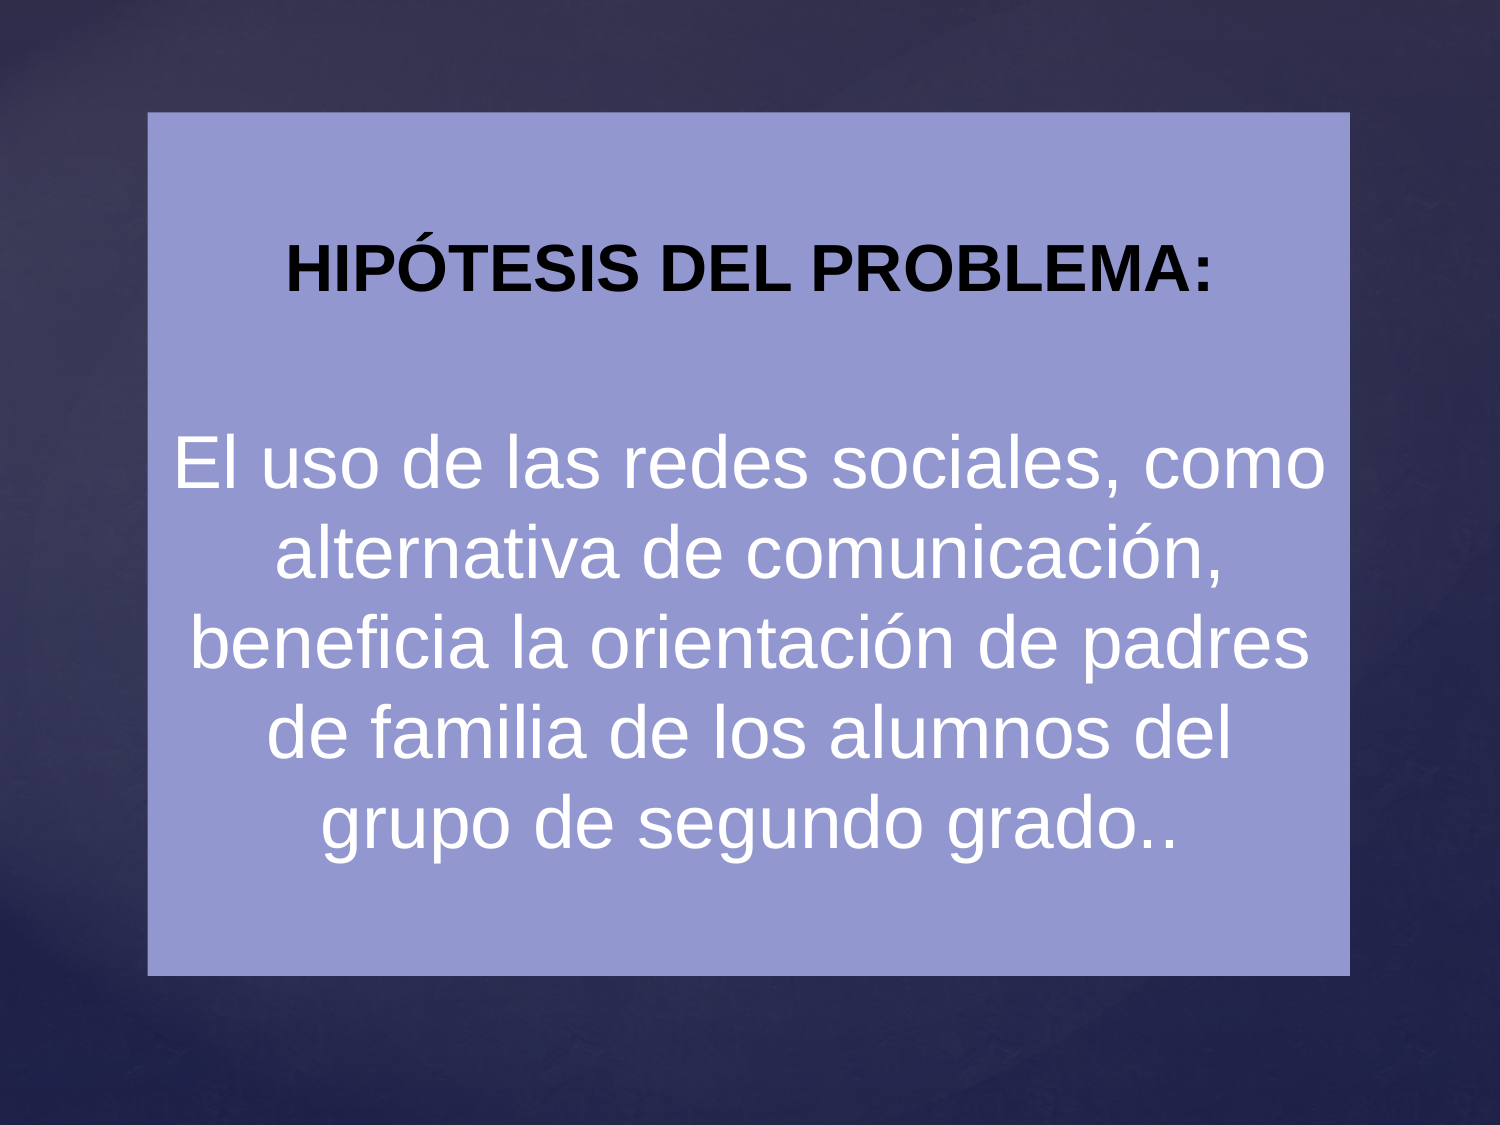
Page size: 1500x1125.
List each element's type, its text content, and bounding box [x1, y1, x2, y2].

list HIPÓTESIS DEL PROBLEMA: El uso de las redes sociales, como alternativa de comunicación, beneficia la orientación de padres de familia de los alumnos del grupo de segundo grado.. [147, 112, 1350, 976]
